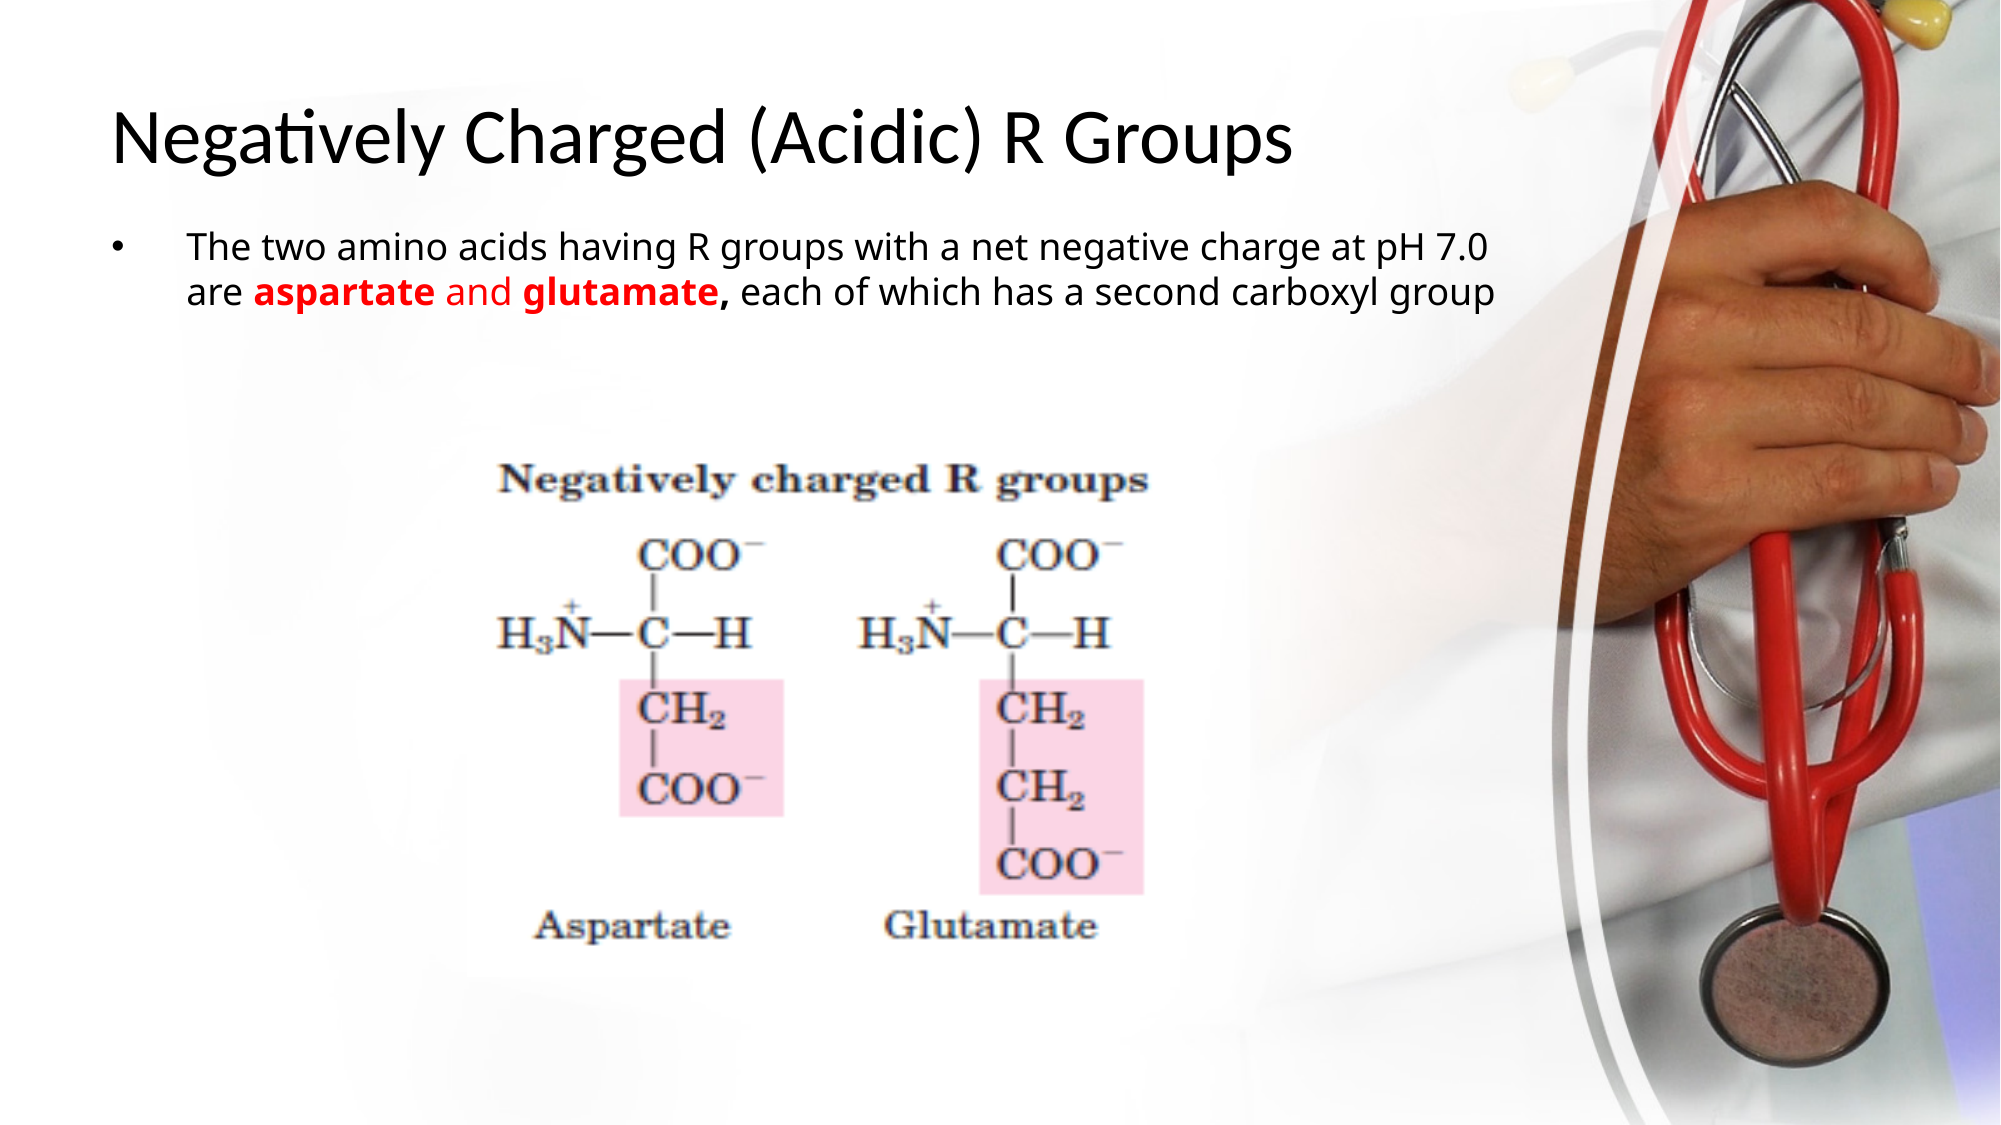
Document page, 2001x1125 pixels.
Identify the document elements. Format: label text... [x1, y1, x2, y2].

title Negatively Charged (Acidic) R Groups [96, 48, 1537, 216]
picture [0, 0, 2001, 1125]
list The two amino acids having R groups with a net negative charge at pH 7.0 are aspartate and glutamate, each of which has a second carboxyl group [96, 215, 1533, 948]
